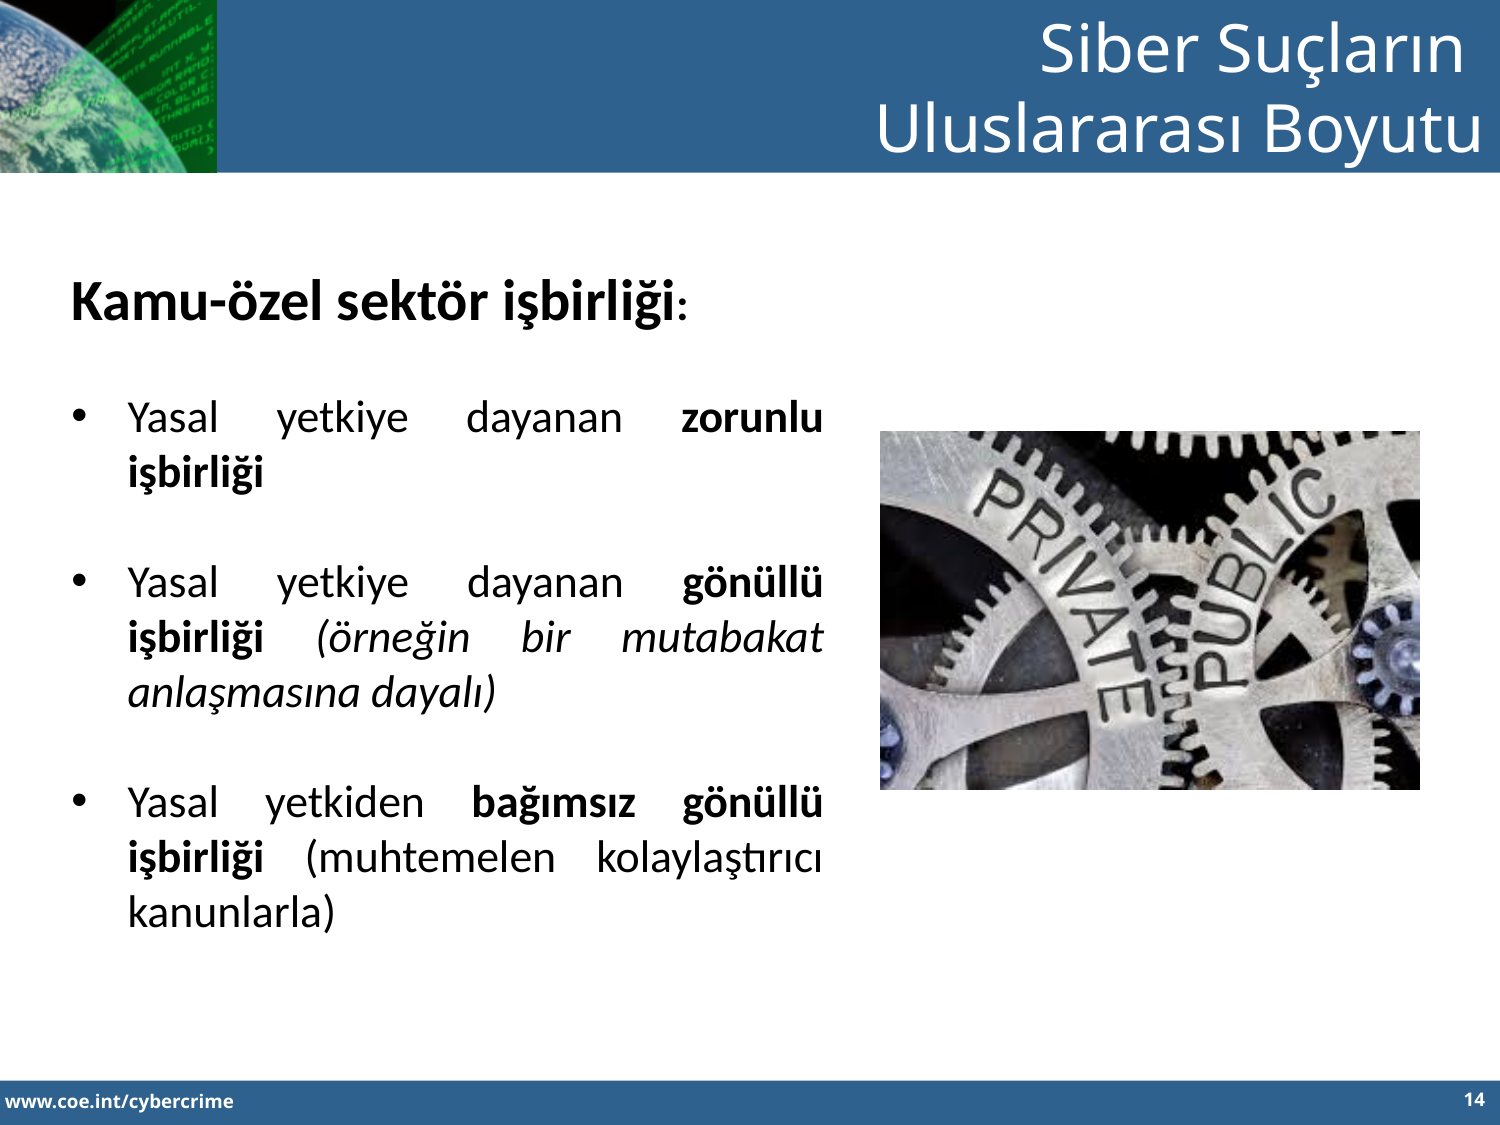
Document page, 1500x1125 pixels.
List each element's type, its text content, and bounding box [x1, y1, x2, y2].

picture [880, 431, 1420, 790]
slide_number 14 [1149, 1079, 1500, 1125]
text_box Kamu-özel sektör işbirliği: Yasal yetkiye dayanan zorunlu işbirliği Yasal yetkiye dayanan gönüllü işbirliği (örneğin bir mutabakat anlaşmasına dayalı) Yasal yetkiden bağımsız gönüllü işbirliği (muhtemelen kolaylaştırıcı kanunlarla) [56, 254, 839, 945]
text_box Siber Suçların Uluslararası Boyutu [329, 9, 1500, 162]
picture [0, 1, 217, 173]
